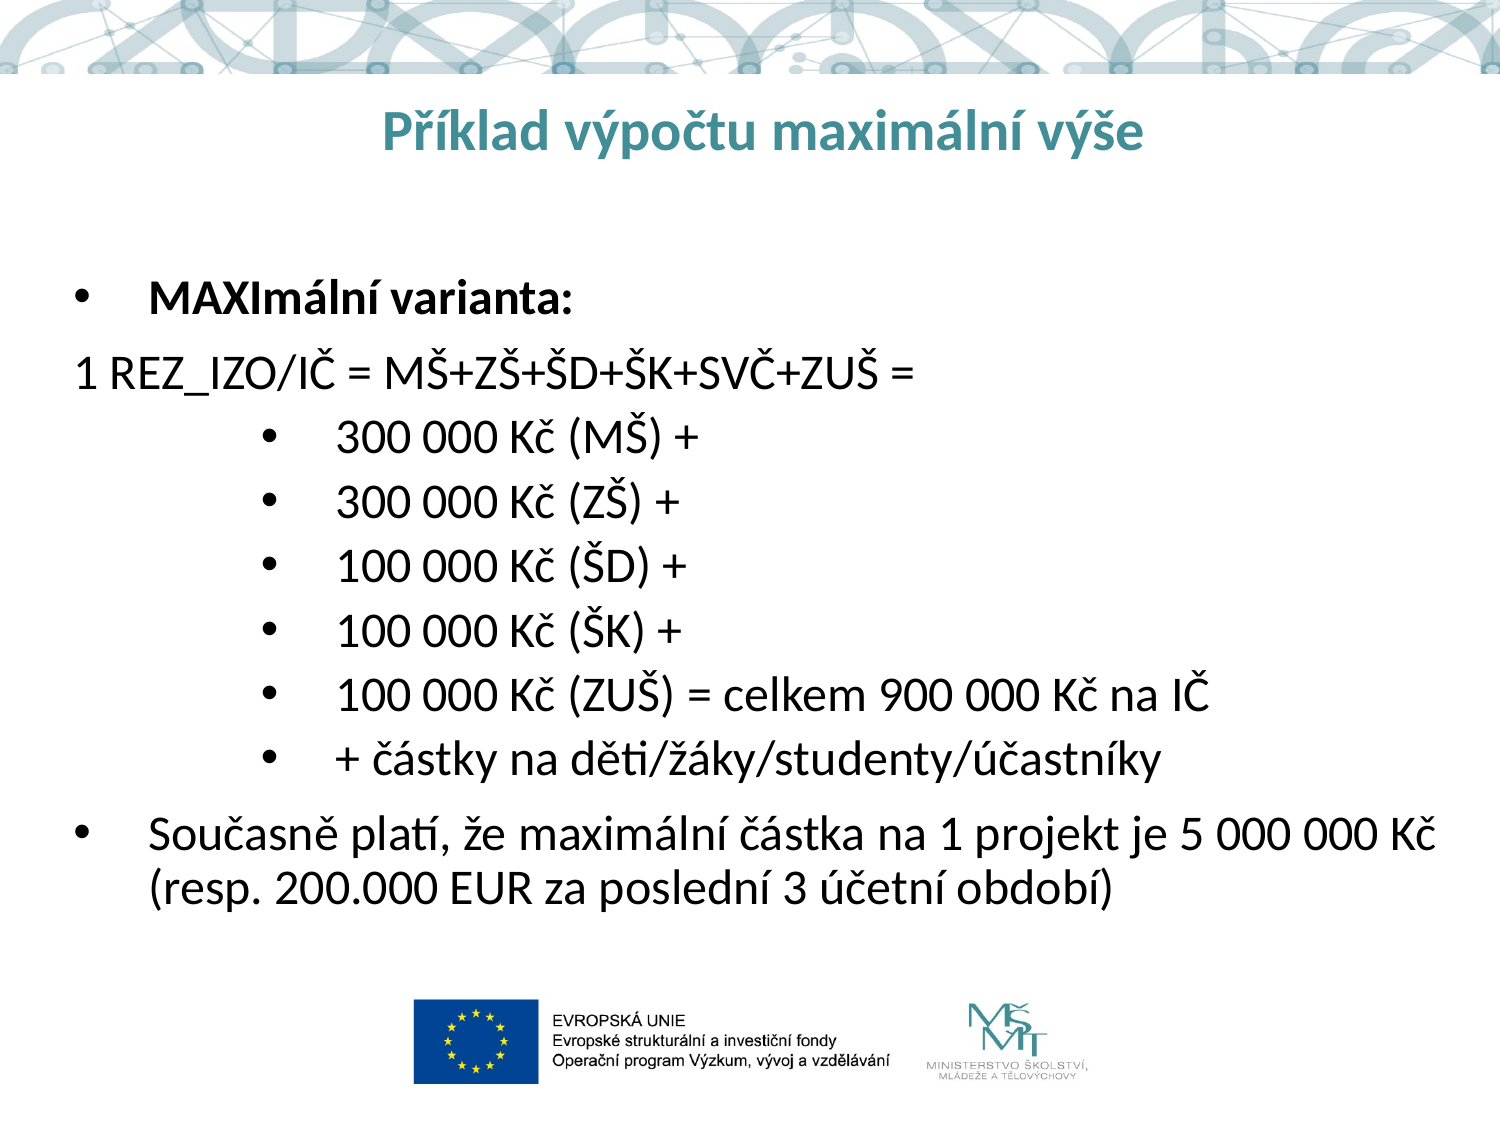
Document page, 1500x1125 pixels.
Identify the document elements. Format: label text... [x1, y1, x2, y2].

picture [0, 0, 1500, 74]
list MAXImální varianta: 1 REZ_IZO/IČ = MŠ+ZŠ+ŠD+ŠK+SVČ+ZUŠ = 300 000 Kč (MŠ) + 300 000 Kč (ZŠ) + 100 000 Kč (ŠD) + 100 000 Kč (ŠK) + 100 000 Kč (ZUŠ) = celkem 900 000 Kč na IČ + částky na děti/žáky/studenty/účastníky Současně platí, že maximální částka na 1 projekt je 5 000 000 Kč (resp. 200.000 EUR za poslední 3 účetní období) [58, 264, 1459, 960]
title Příklad výpočtu maximální výše [117, 67, 1412, 196]
picture [371, 960, 1129, 1125]
